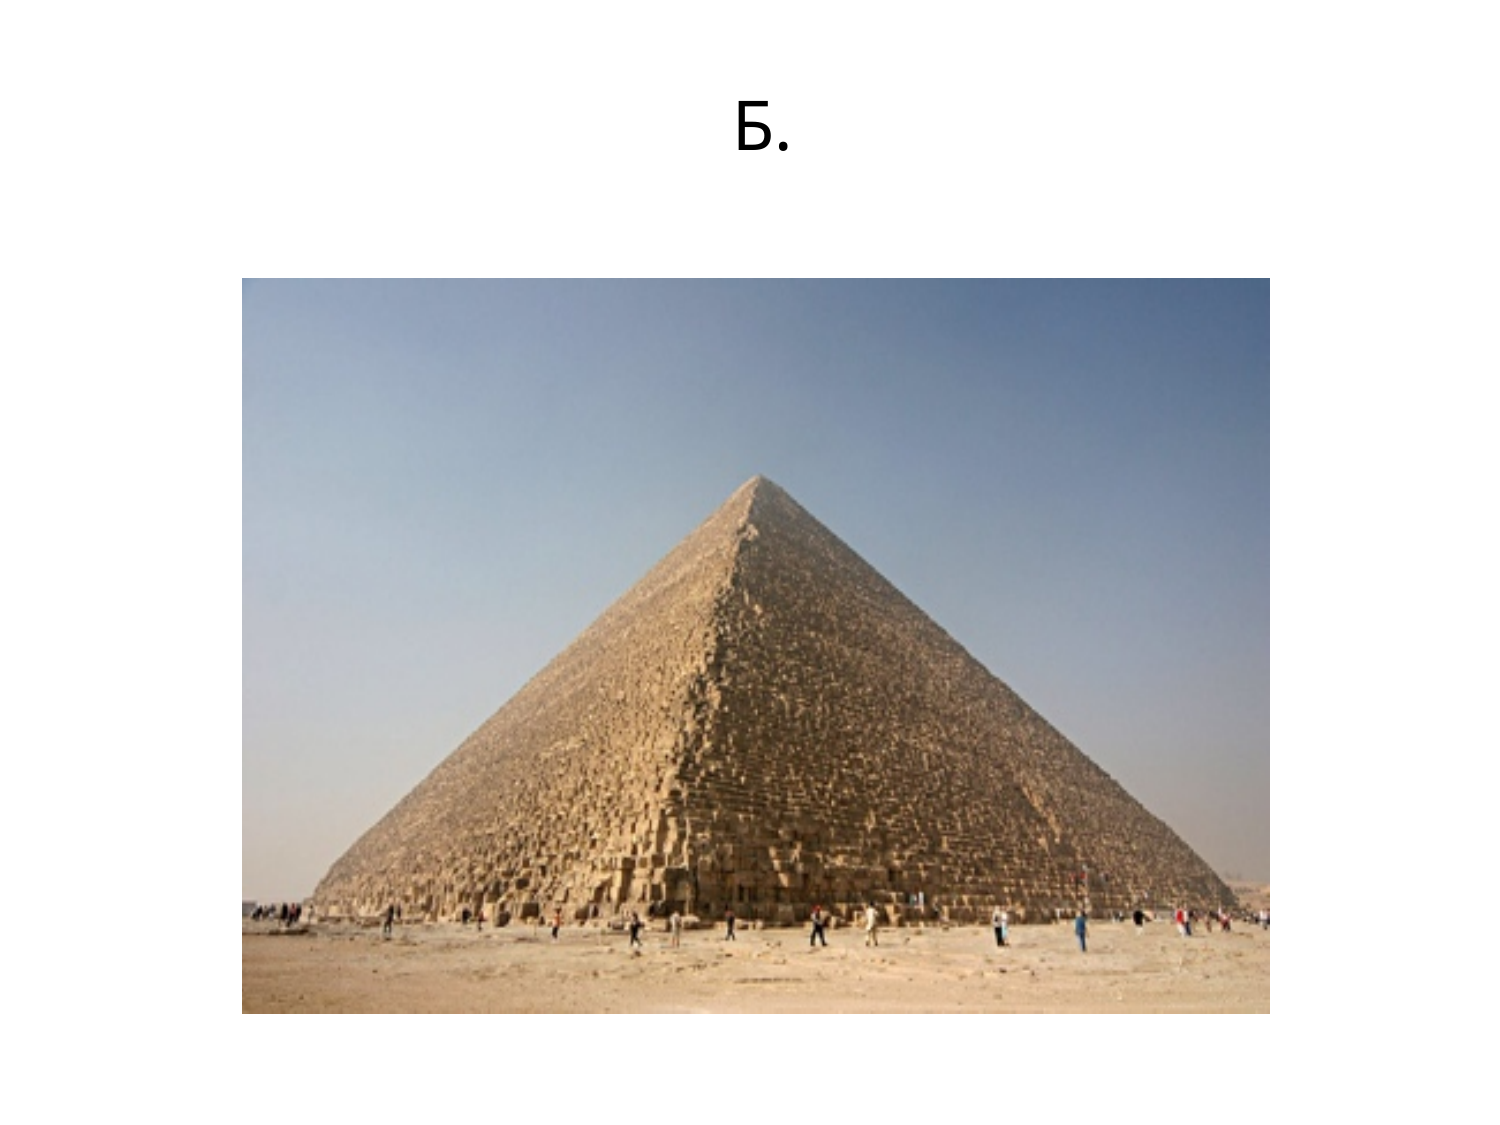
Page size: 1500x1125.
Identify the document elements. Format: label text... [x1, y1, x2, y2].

picture [241, 278, 1270, 1014]
title Б. [103, 59, 1424, 197]
